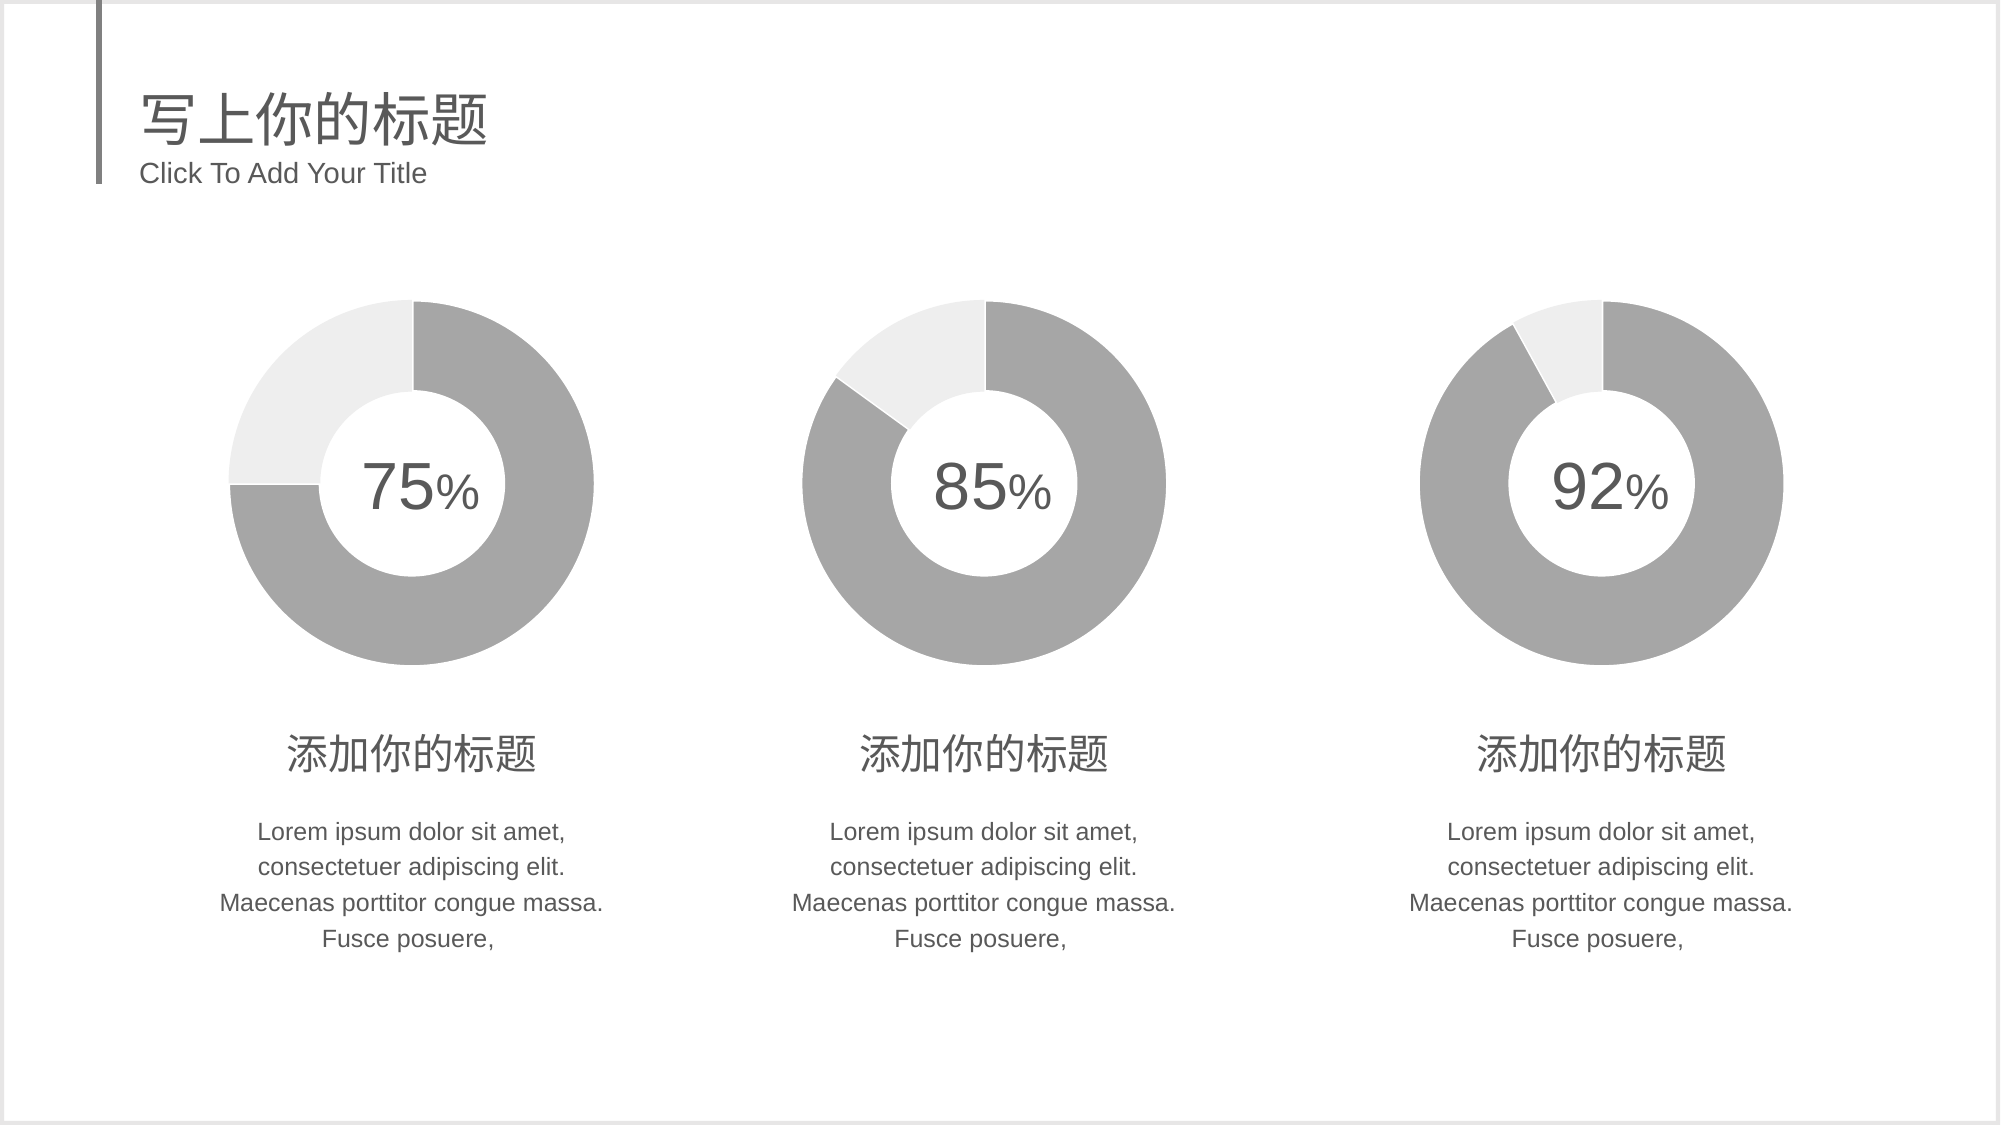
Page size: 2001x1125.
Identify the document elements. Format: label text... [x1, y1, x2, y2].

chart [190, 292, 634, 675]
text_box Lorem ipsum dolor sit amet, consectetuer adipiscing elit. Maecenas porttitor congue massa. Fusce posuere, [204, 801, 620, 961]
text_box 添加你的标题 [827, 720, 1141, 786]
chart [1380, 292, 1823, 675]
text_box Lorem ipsum dolor sit amet, consectetuer adipiscing elit. Maecenas porttitor congue massa. Fusce posuere, [1394, 801, 1810, 961]
text_box 添加你的标题 [1445, 720, 1759, 786]
text_box 写上你的标题 [124, 75, 634, 146]
chart [763, 292, 1206, 675]
text_box Lorem ipsum dolor sit amet, consectetuer adipiscing elit. Maecenas porttitor congue massa. Fusce posuere, [776, 801, 1192, 961]
text_box Click To Add Your Title [124, 146, 664, 197]
text_box 添加你的标题 [255, 720, 569, 786]
